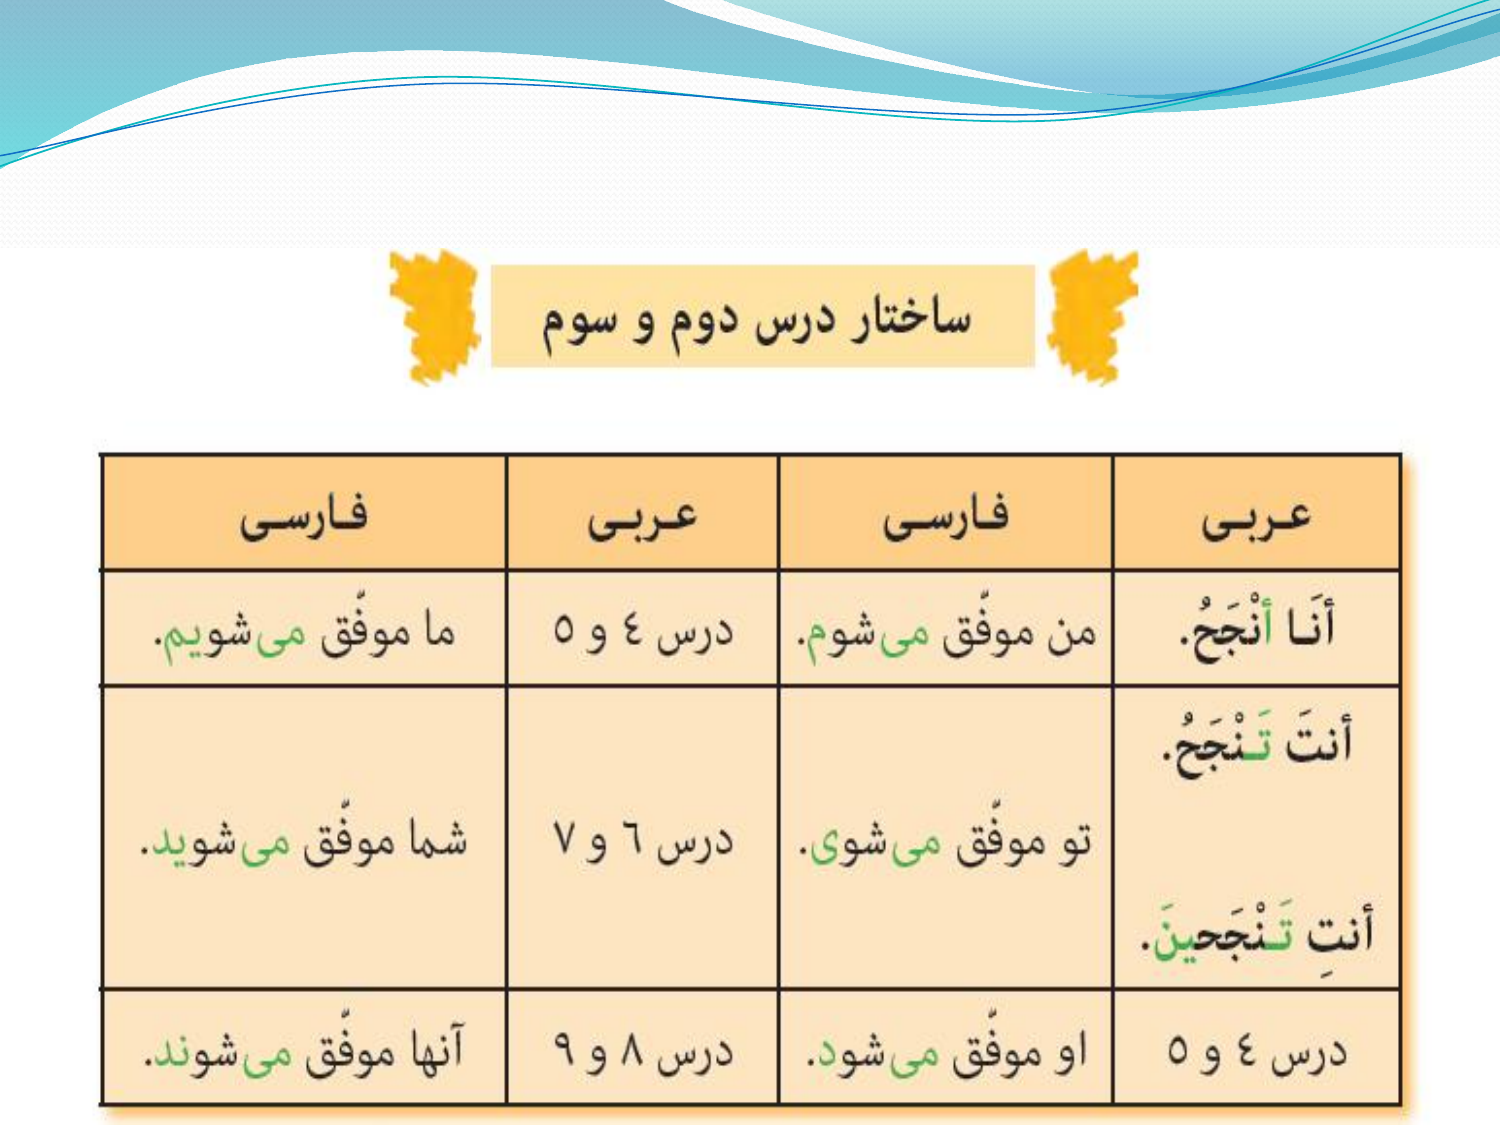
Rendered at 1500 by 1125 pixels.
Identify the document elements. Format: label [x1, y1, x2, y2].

picture [0, 248, 1500, 1125]
